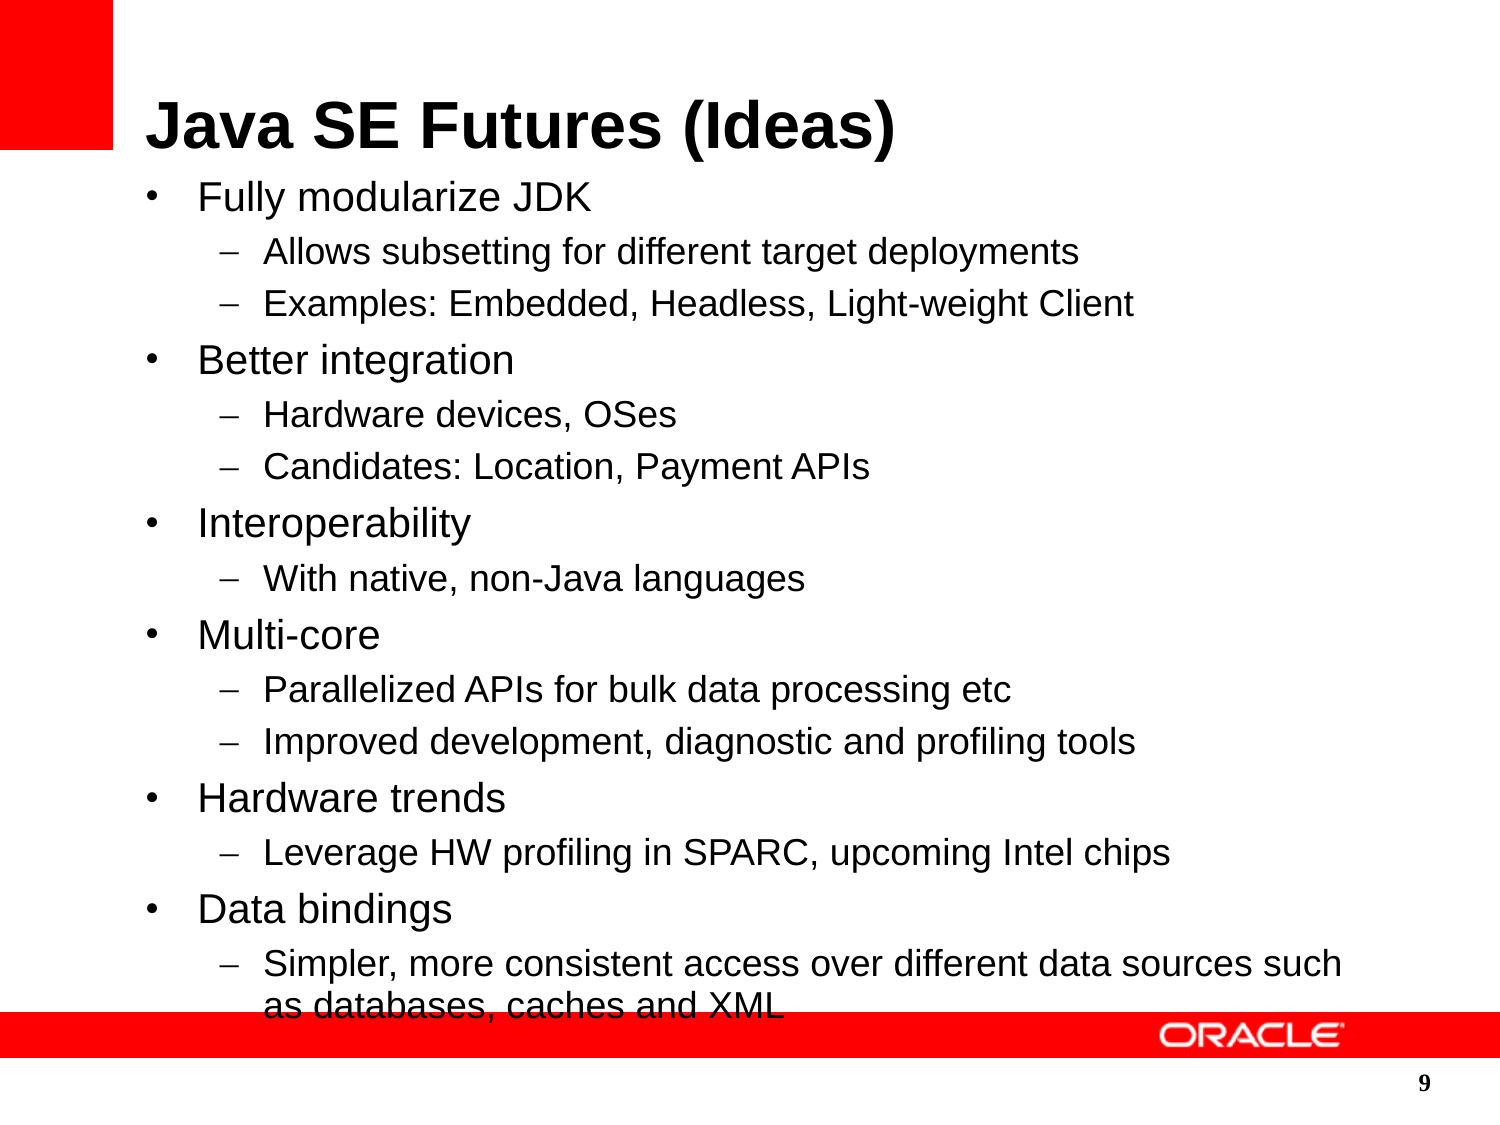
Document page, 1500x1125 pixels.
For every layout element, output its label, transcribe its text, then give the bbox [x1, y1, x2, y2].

text_box Java SE Futures (Ideas) [145, 88, 1389, 248]
text_box Fully modularize JDK Allows subsetting for different target deployments Examples: Embedded, Headless, Light-weight Client Better integration Hardware devices, OSes Candidates: Location, Payment APIs Interoperability With native, non-Java languages Multi-core Parallelized APIs for bulk data processing etc Improved development, diagnostic and profiling tools Hardware trends Leverage HW profiling in SPARC, upcoming Intel chips Data bindings Simpler, more consistent access over different data sources such as databases, caches and XML [144, 170, 1381, 1030]
picture [0, 0, 113, 150]
